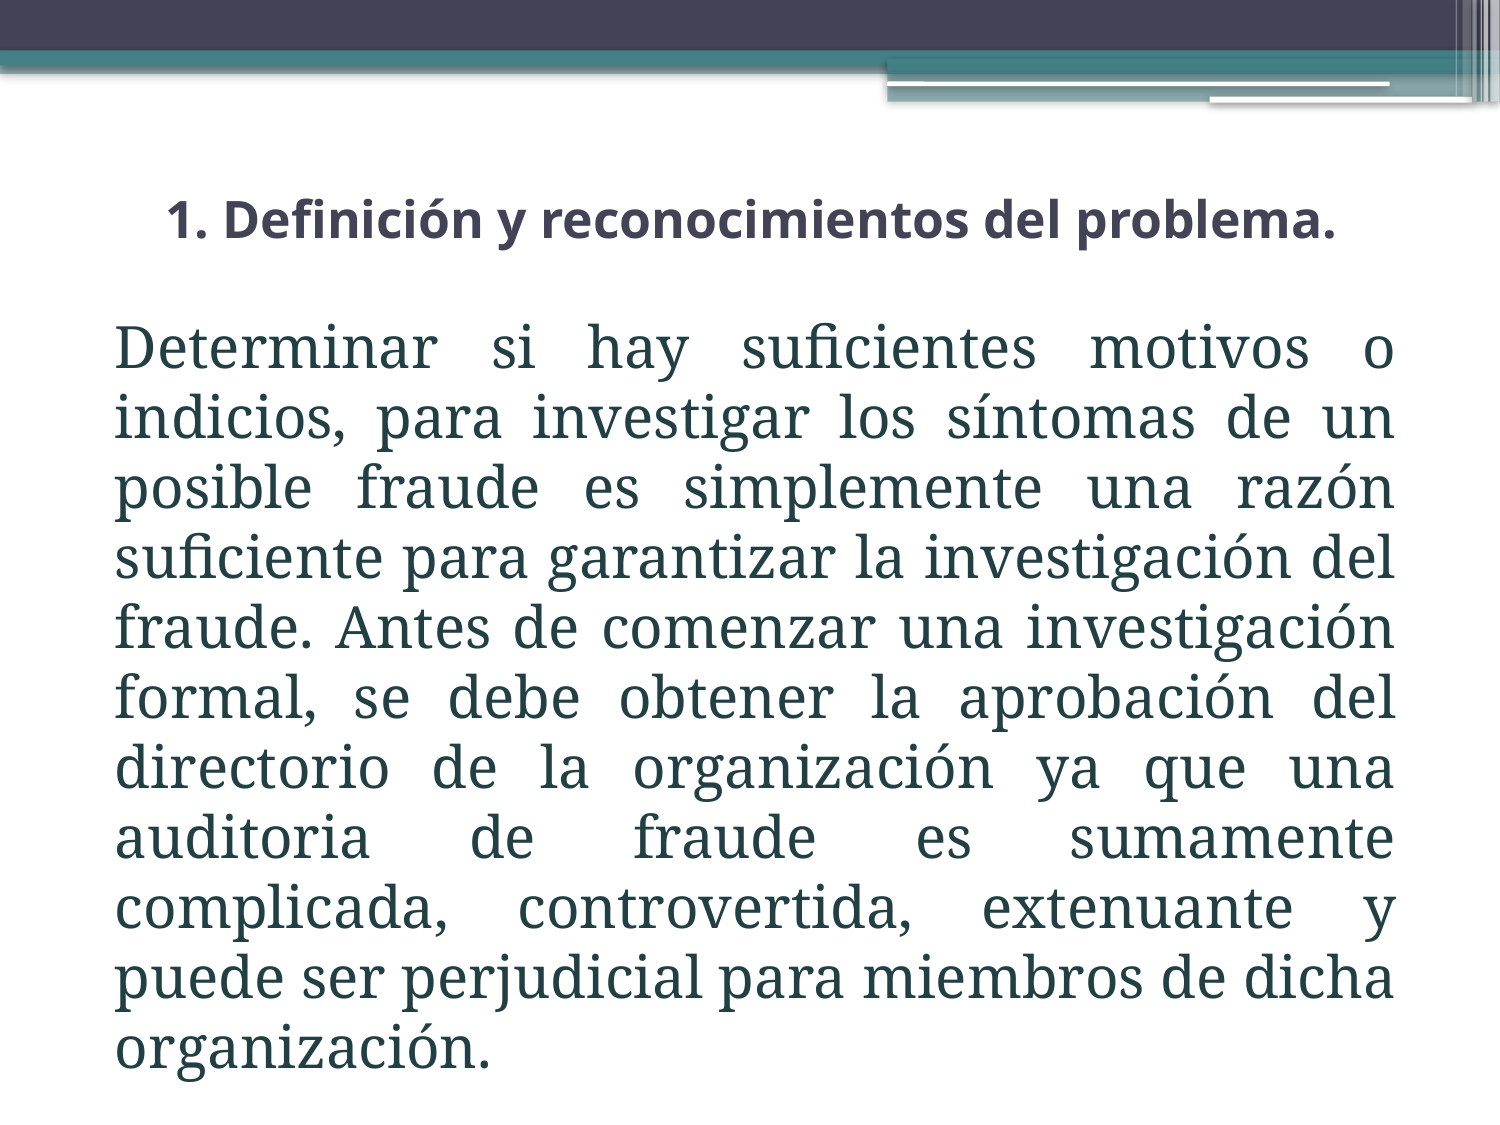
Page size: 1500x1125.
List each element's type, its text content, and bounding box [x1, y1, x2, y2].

text_box Determinar si hay suficientes motivos o indicios, para investigar los síntomas de un posible fraude es simplemente una razón suficiente para garantizar la investigación del fraude. Antes de comenzar una investigación formal, se debe obtener la aprobación del directorio de la organización ya que una auditoria de fraude es sumamente complicada, controvertida, extenuante y puede ser perjudicial para miembros de dicha organización. [100, 302, 1412, 1125]
title 1. Definición y reconocimientos del problema. [76, 160, 1427, 337]
